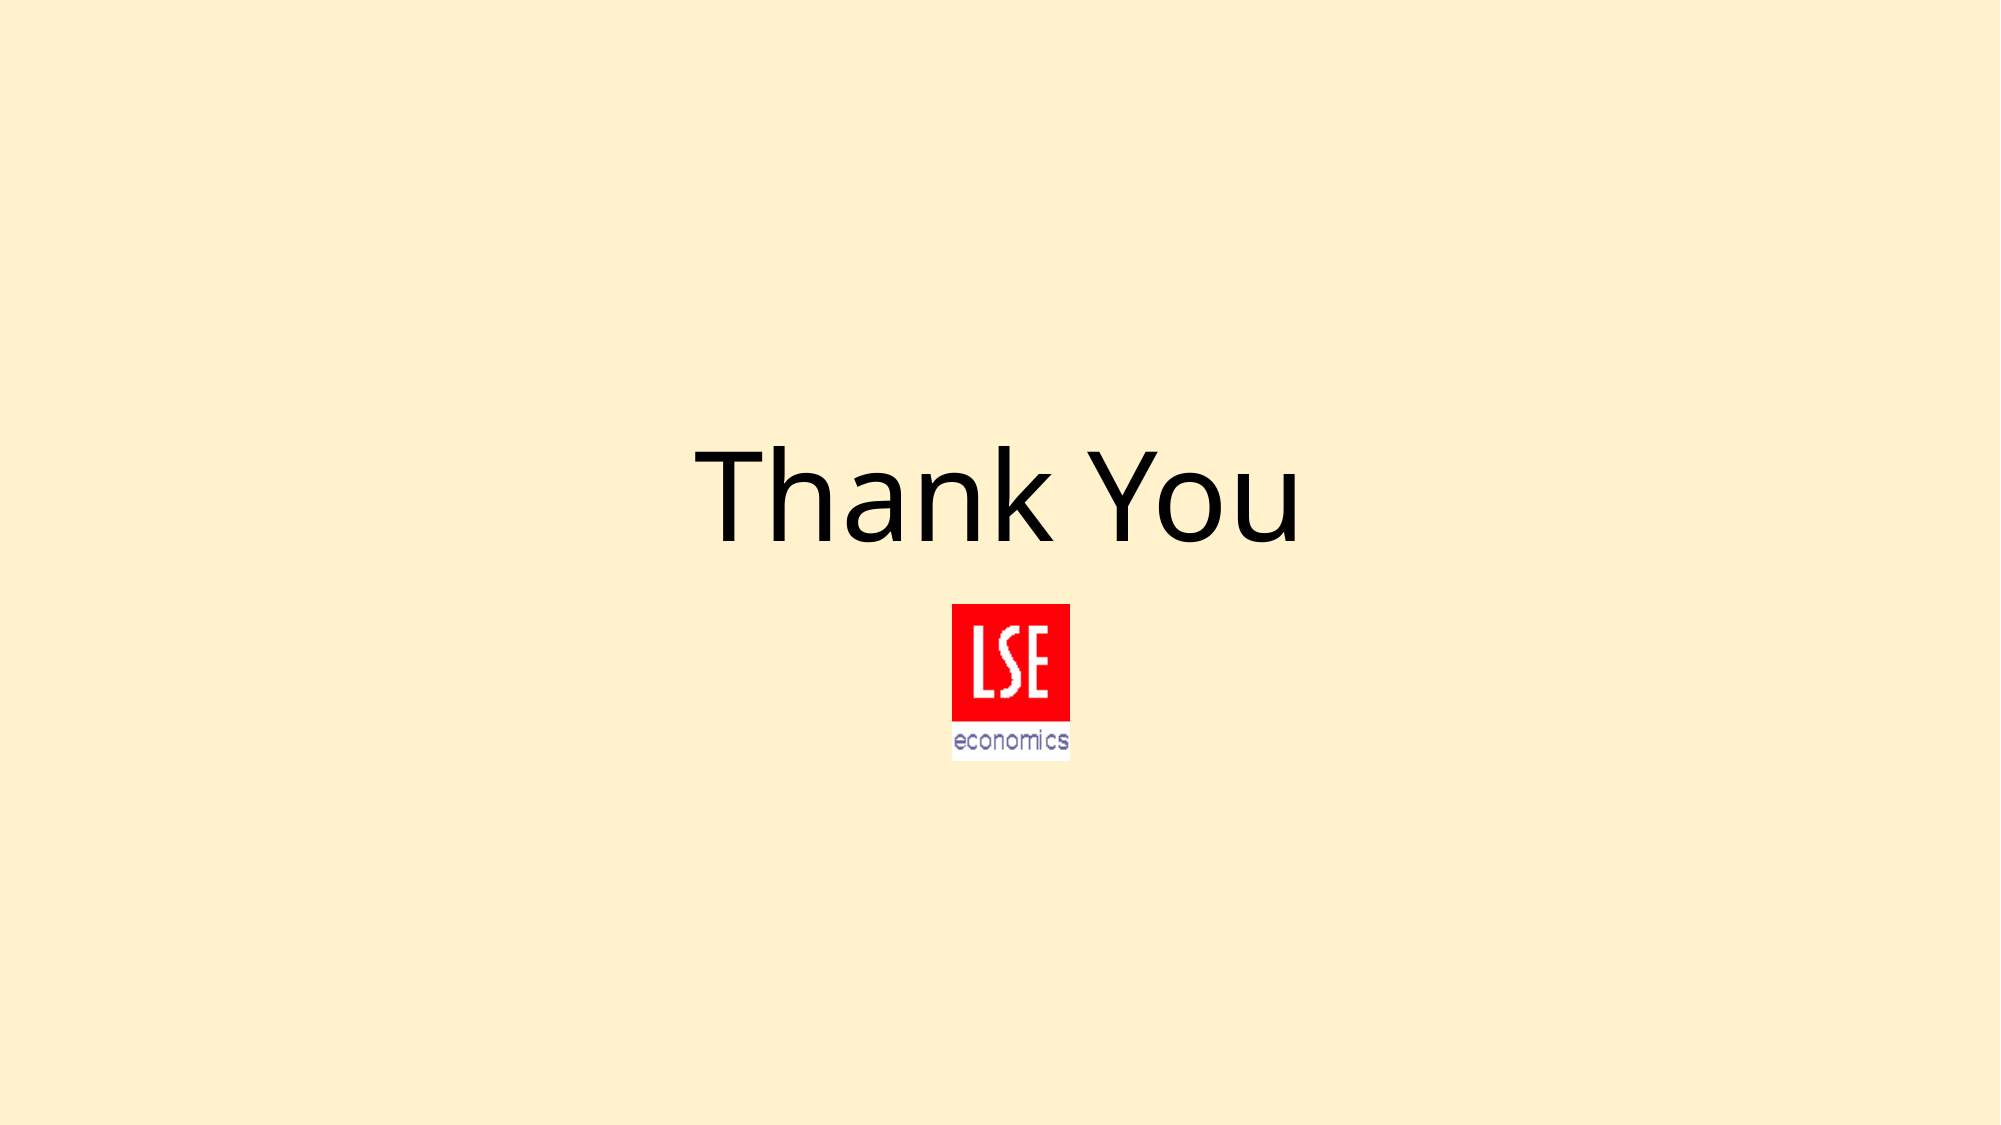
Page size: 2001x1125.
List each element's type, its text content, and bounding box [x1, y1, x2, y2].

picture [952, 604, 1070, 761]
title Thank You [249, 184, 1750, 576]
